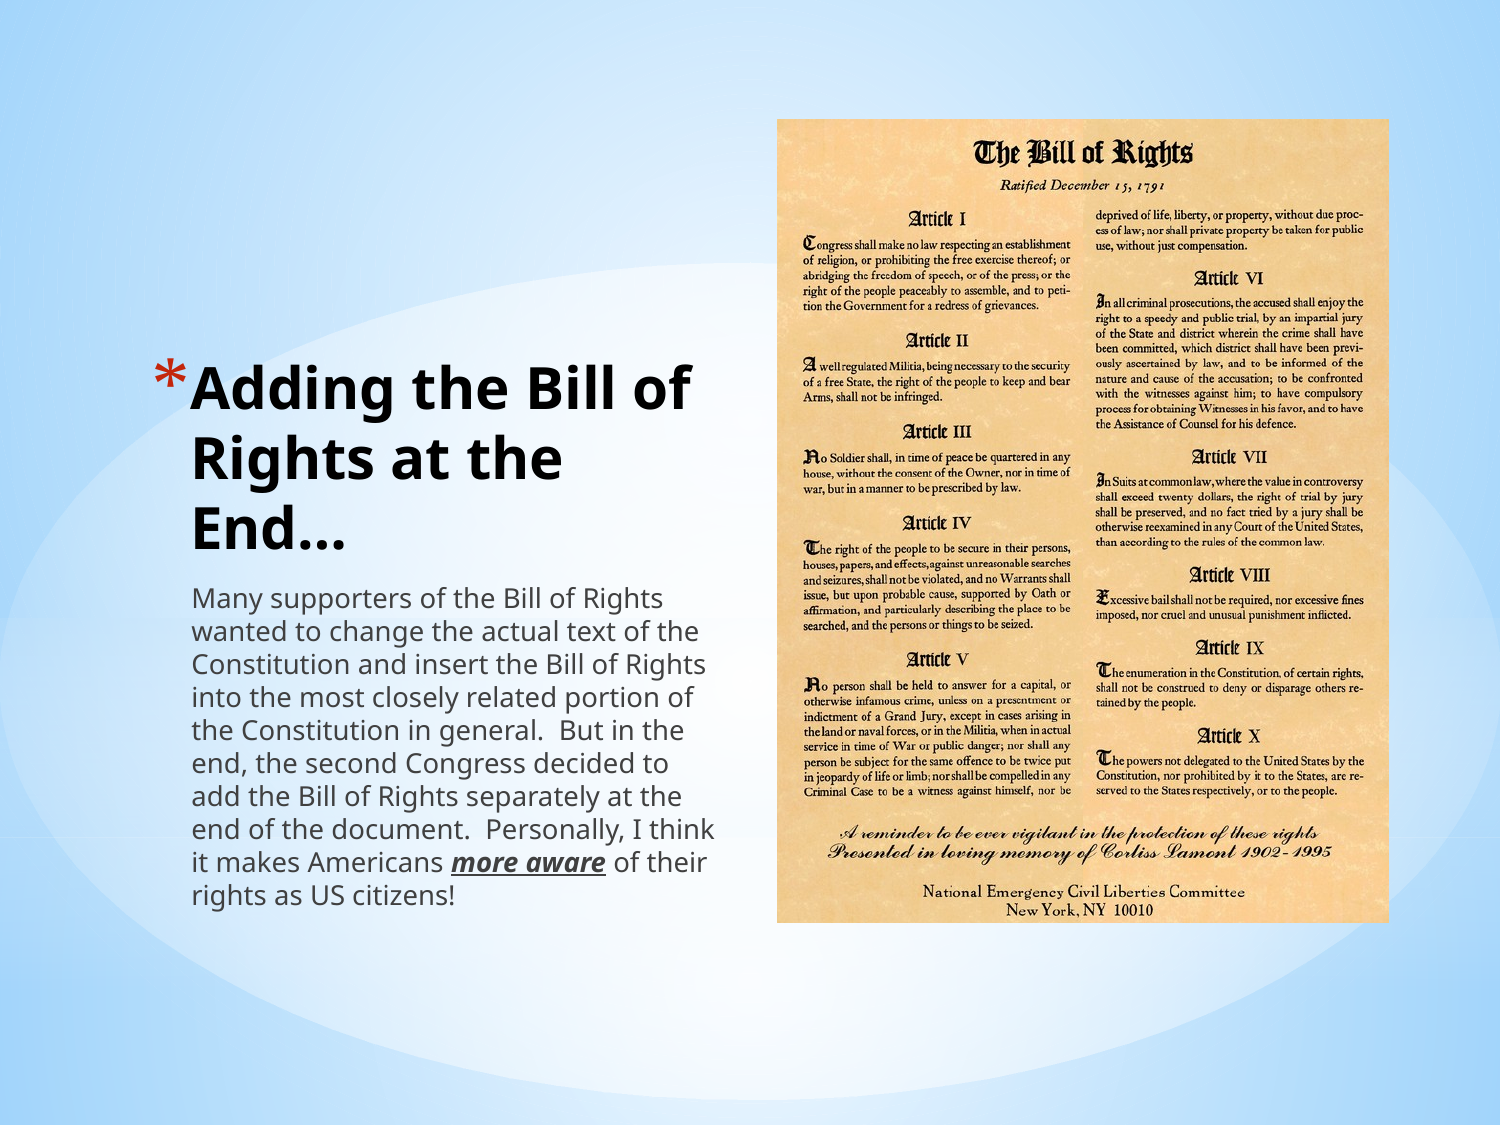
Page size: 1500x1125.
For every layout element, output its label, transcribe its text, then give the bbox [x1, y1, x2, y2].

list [776, 119, 1390, 924]
title Adding the Bill of Rights at the End… [137, 362, 735, 569]
list Many supporters of the Bill of Rights wanted to change the actual text of the Constitution and insert the Bill of Rights into the most closely related portion of the Constitution in general. But in the end, the second Congress decided to add the Bill of Rights separately at the end of the document. Personally, I think it makes Americans more aware of their rights as US citizens! [176, 573, 733, 925]
